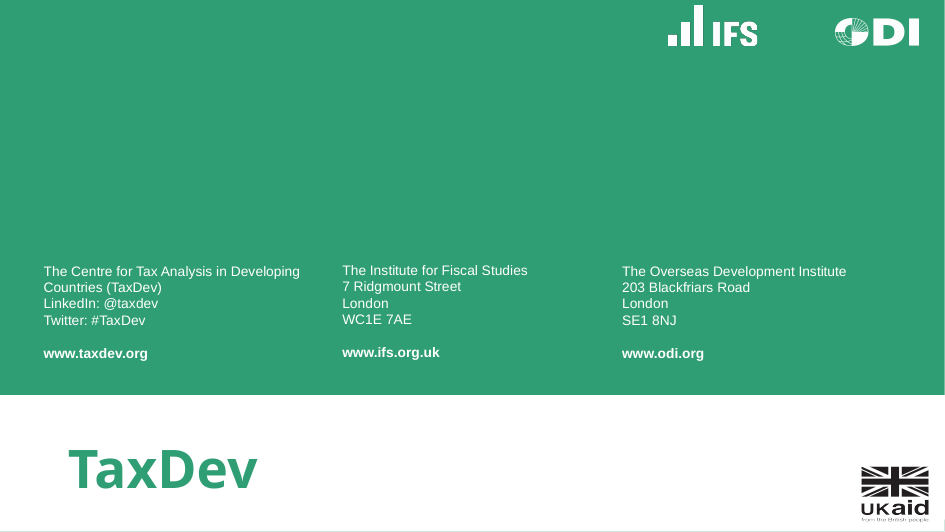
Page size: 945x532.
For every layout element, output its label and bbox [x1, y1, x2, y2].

picture [845, 461, 945, 526]
picture [835, 18, 919, 46]
